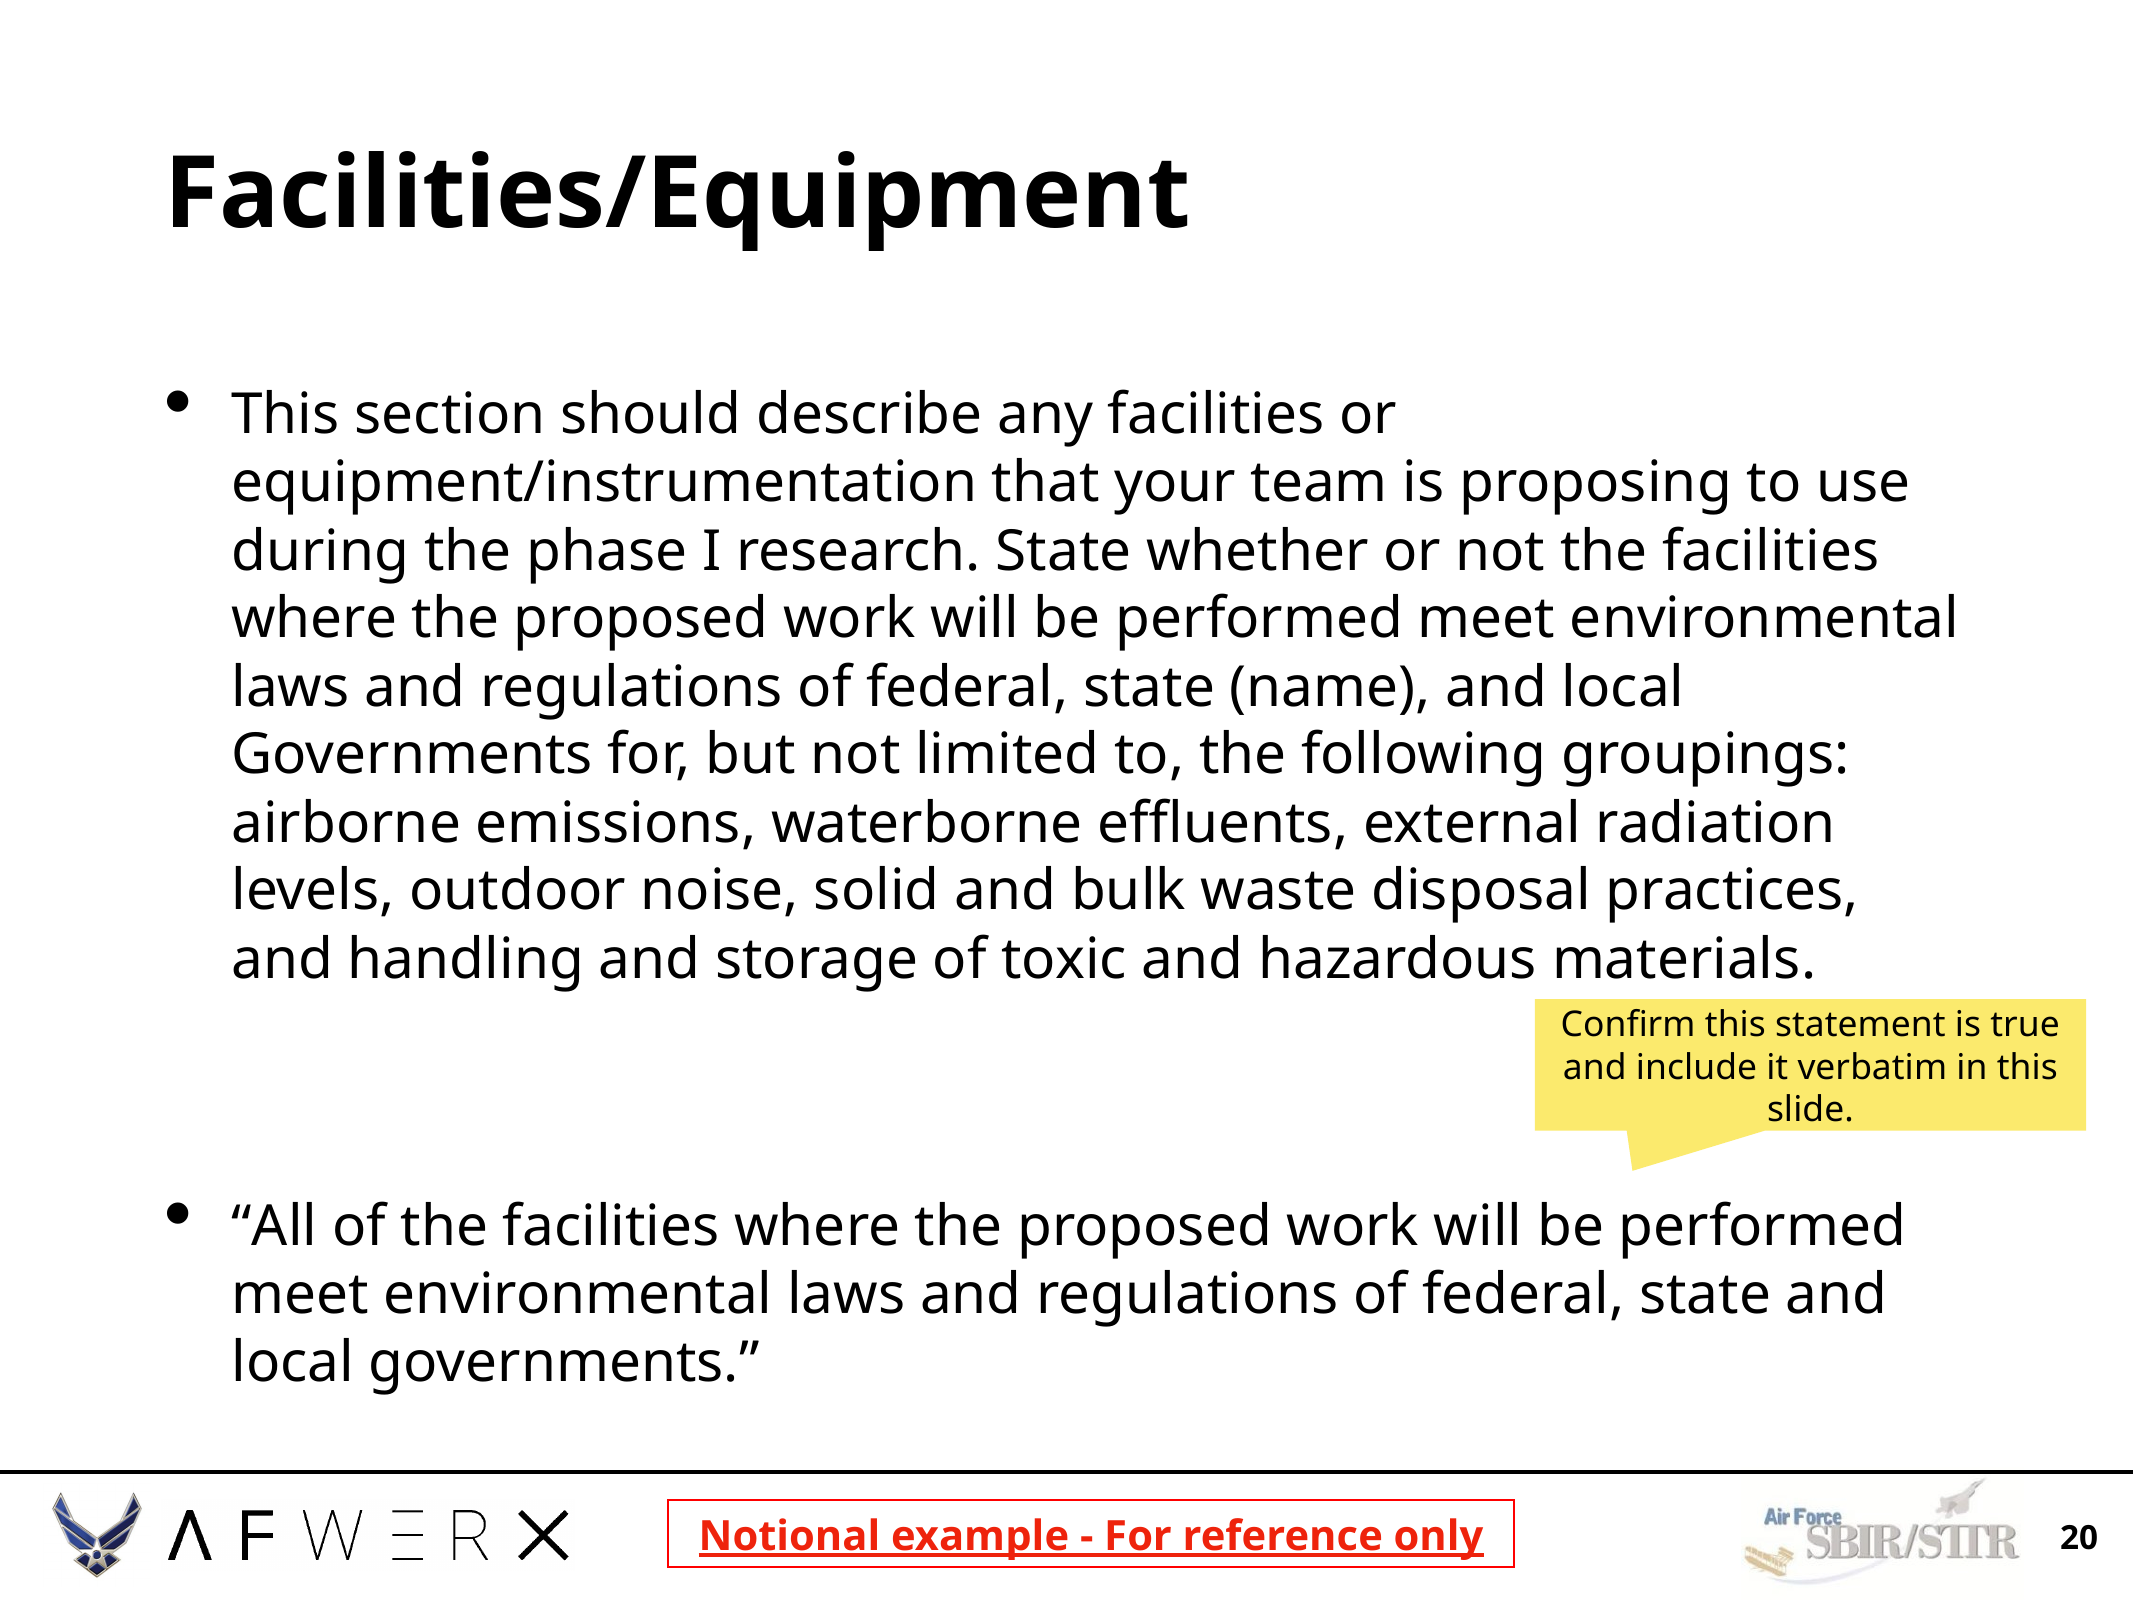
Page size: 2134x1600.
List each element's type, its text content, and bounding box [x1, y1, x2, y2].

list This section should describe any facilities or equipment/instrumentation that your team is proposing to use during the phase I research. State whether or not the facilities where the proposed work will be performed meet environmental laws and regulations of federal, state (name), and local Governments for, but not limited to, the following groupings: airborne emissions, waterborne effluents, external radiation levels, outdoor noise, solid and bulk waste disposal practices, and handling and storage of toxic and hazardous materials. “All of the facilities where the proposed work will be performed meet environmental laws and regulations of federal, state and local governments.” [155, 368, 1978, 1457]
text_box Most Phase I companies do have these costs. Provide estimates and top-level details of your estimated travel costs. (The actual values are likely to be different than these estimates, and that is okay.) [1741, 1474, 2024, 1600]
picture [43, 1483, 151, 1587]
text_box Confirm this statement is true and include it verbatim in this slide. [1534, 999, 2087, 1171]
title Facilities/Equipment [155, 41, 1978, 334]
